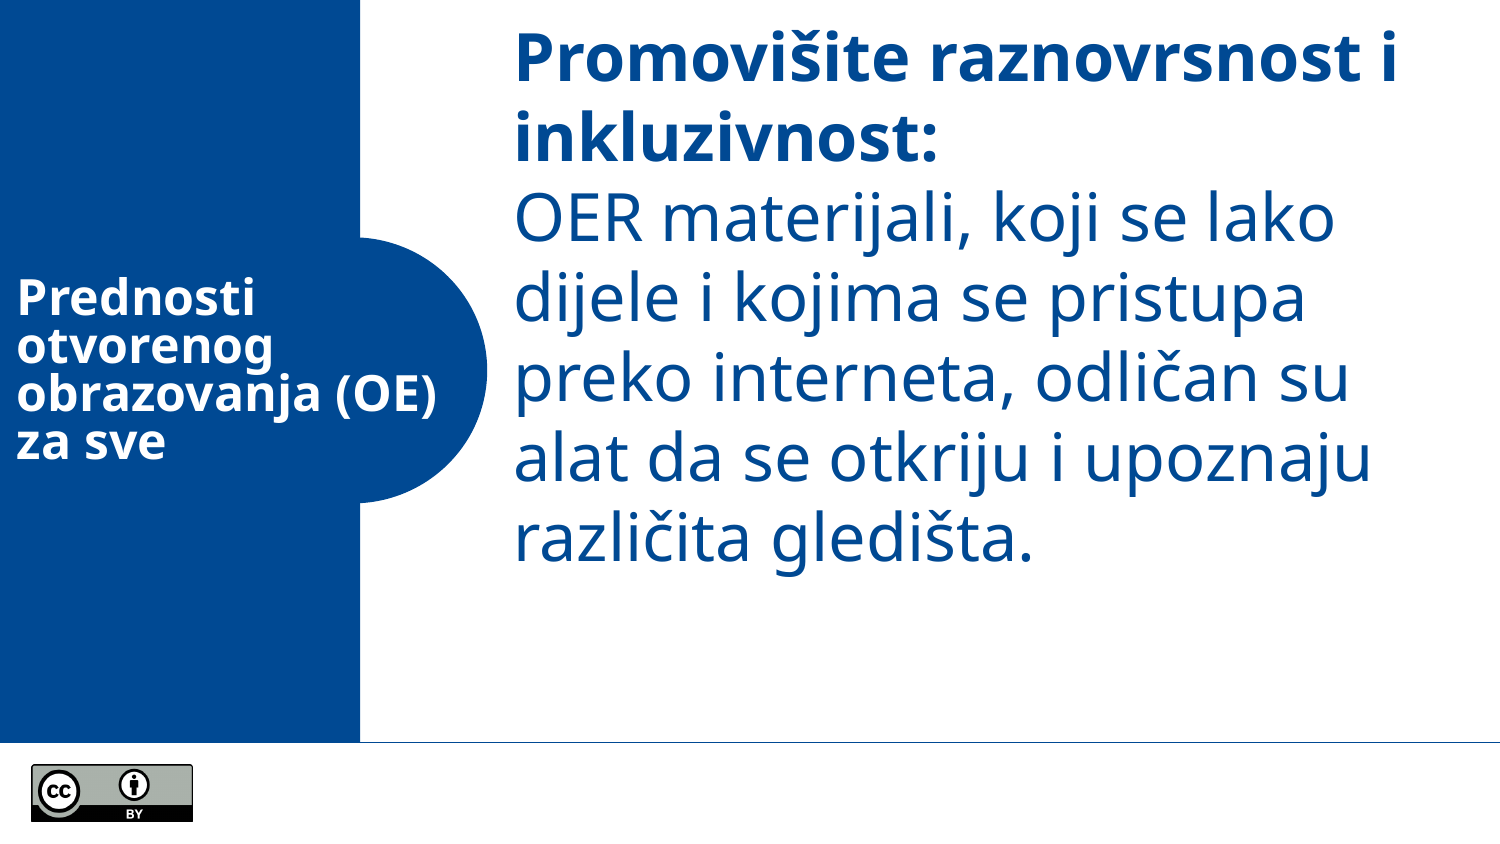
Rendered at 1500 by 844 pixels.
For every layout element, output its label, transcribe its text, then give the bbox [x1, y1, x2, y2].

text_box [274, 237, 431, 262]
text_box [0, 0, 361, 742]
text_box [284, 485, 421, 504]
text_box Promovišite raznovrsnost i inkluzivnost: OER materijali, koji se lako dijele i kojima se pristupa preko interneta, odličan su alat da se otkriju i upoznaju različita gledišta. [498, 0, 1489, 741]
text_box [0, 750, 1500, 844]
text_box Prednosti otvorenog obrazovanja (OE) za sve [1, 262, 488, 485]
picture [31, 764, 193, 822]
